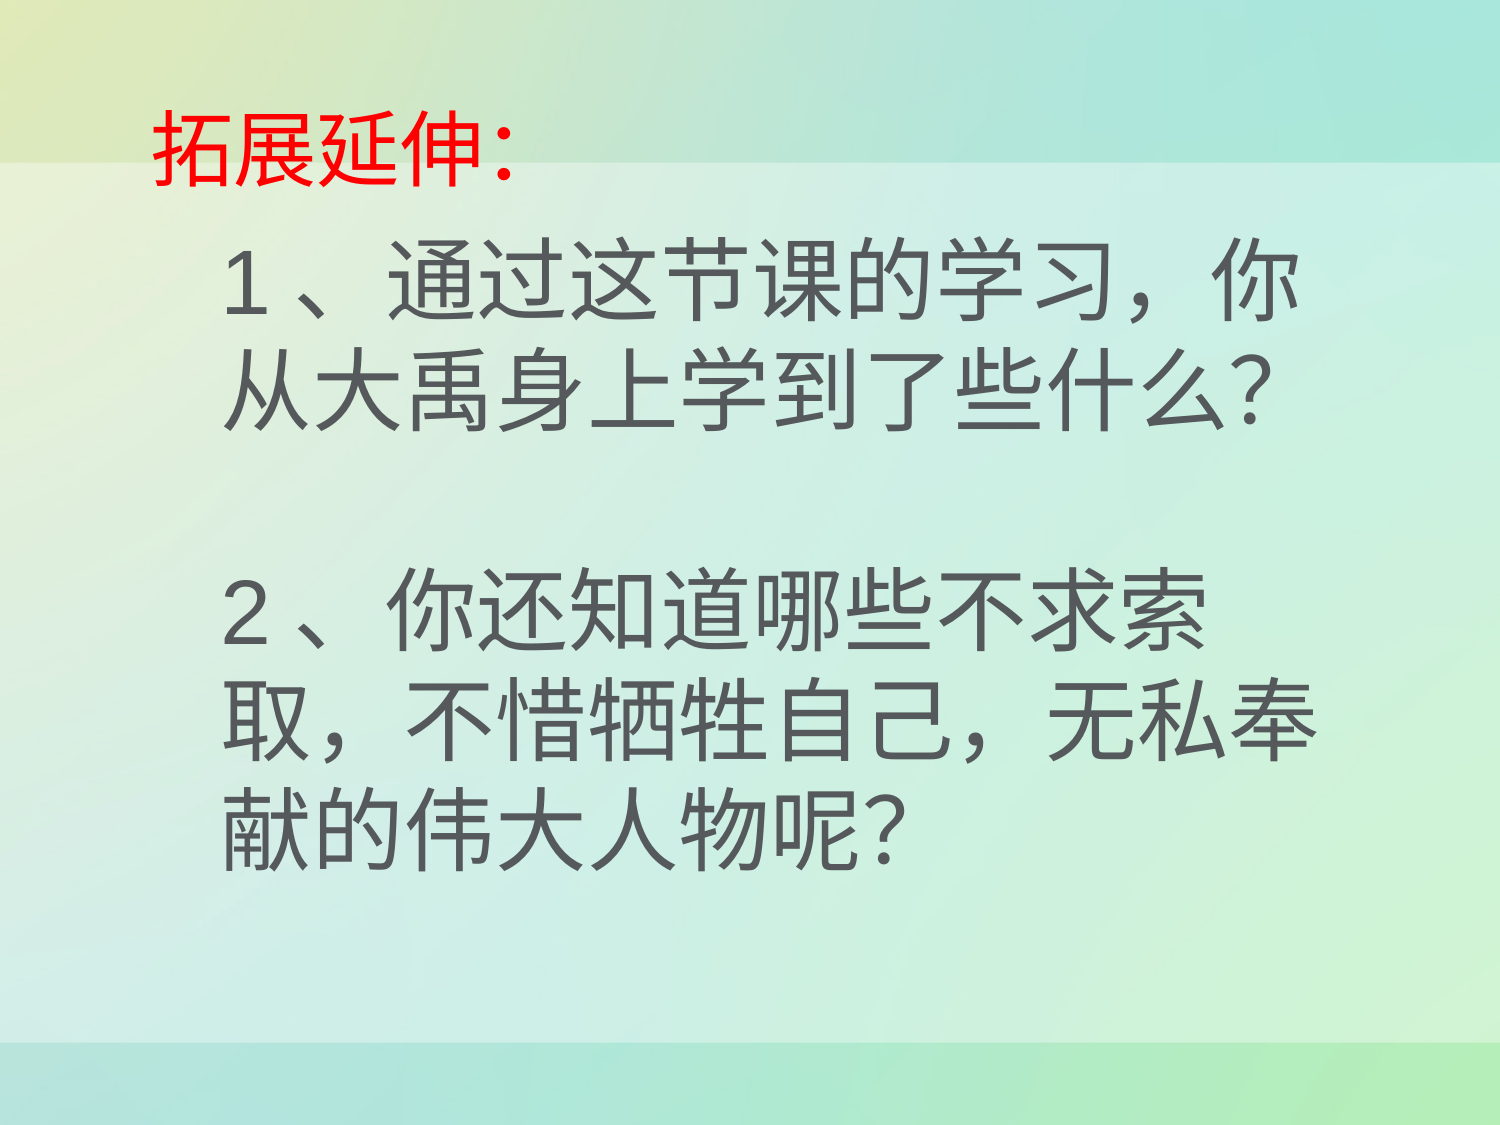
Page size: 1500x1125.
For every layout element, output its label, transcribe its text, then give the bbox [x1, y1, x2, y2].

text_box 1、通过这节课的学习，你从大禹身上学到了些什么？ 2、你还知道哪些不求索取，不惜牺牲自己，无私奉献的伟大人物呢？ [205, 215, 1410, 891]
picture [0, 0, 1500, 162]
picture [0, 1043, 1500, 1125]
text_box 拓展延伸： [135, 90, 700, 205]
